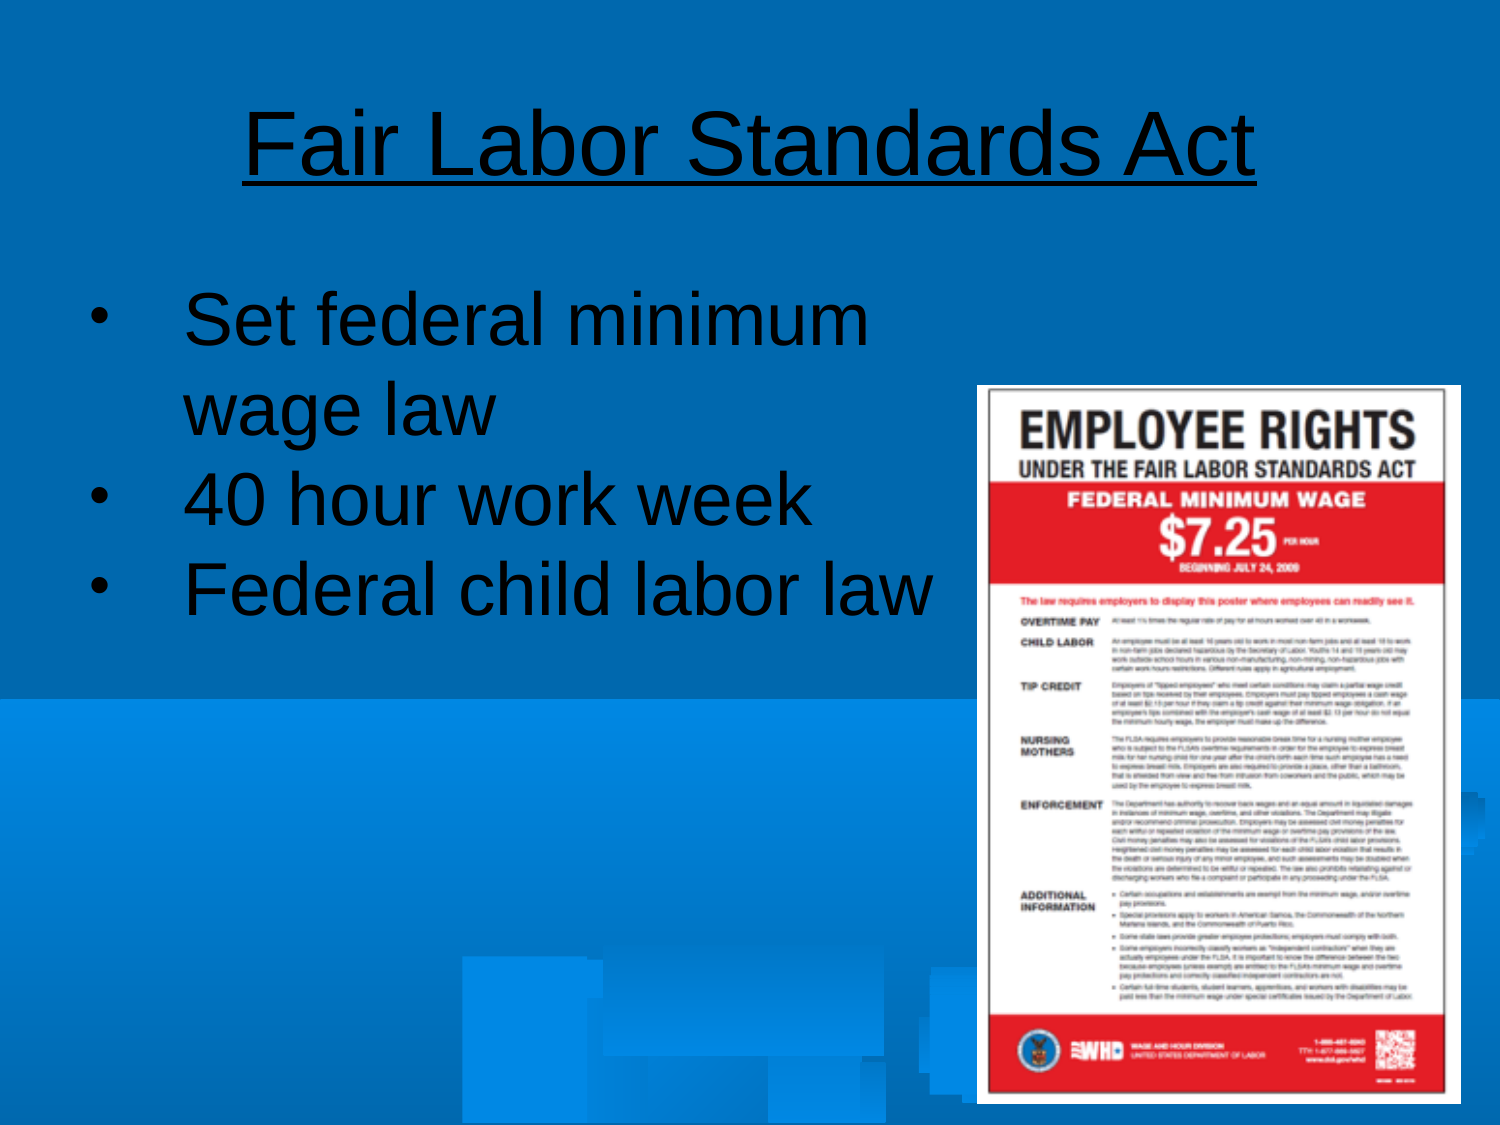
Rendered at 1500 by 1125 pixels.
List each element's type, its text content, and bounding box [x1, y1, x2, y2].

text_box Fair Labor Standards Act [74, 45, 1425, 233]
picture [977, 385, 1461, 1104]
text_box Set federal minimum wage law 40 hour work week Federal child labor law [75, 262, 1080, 614]
